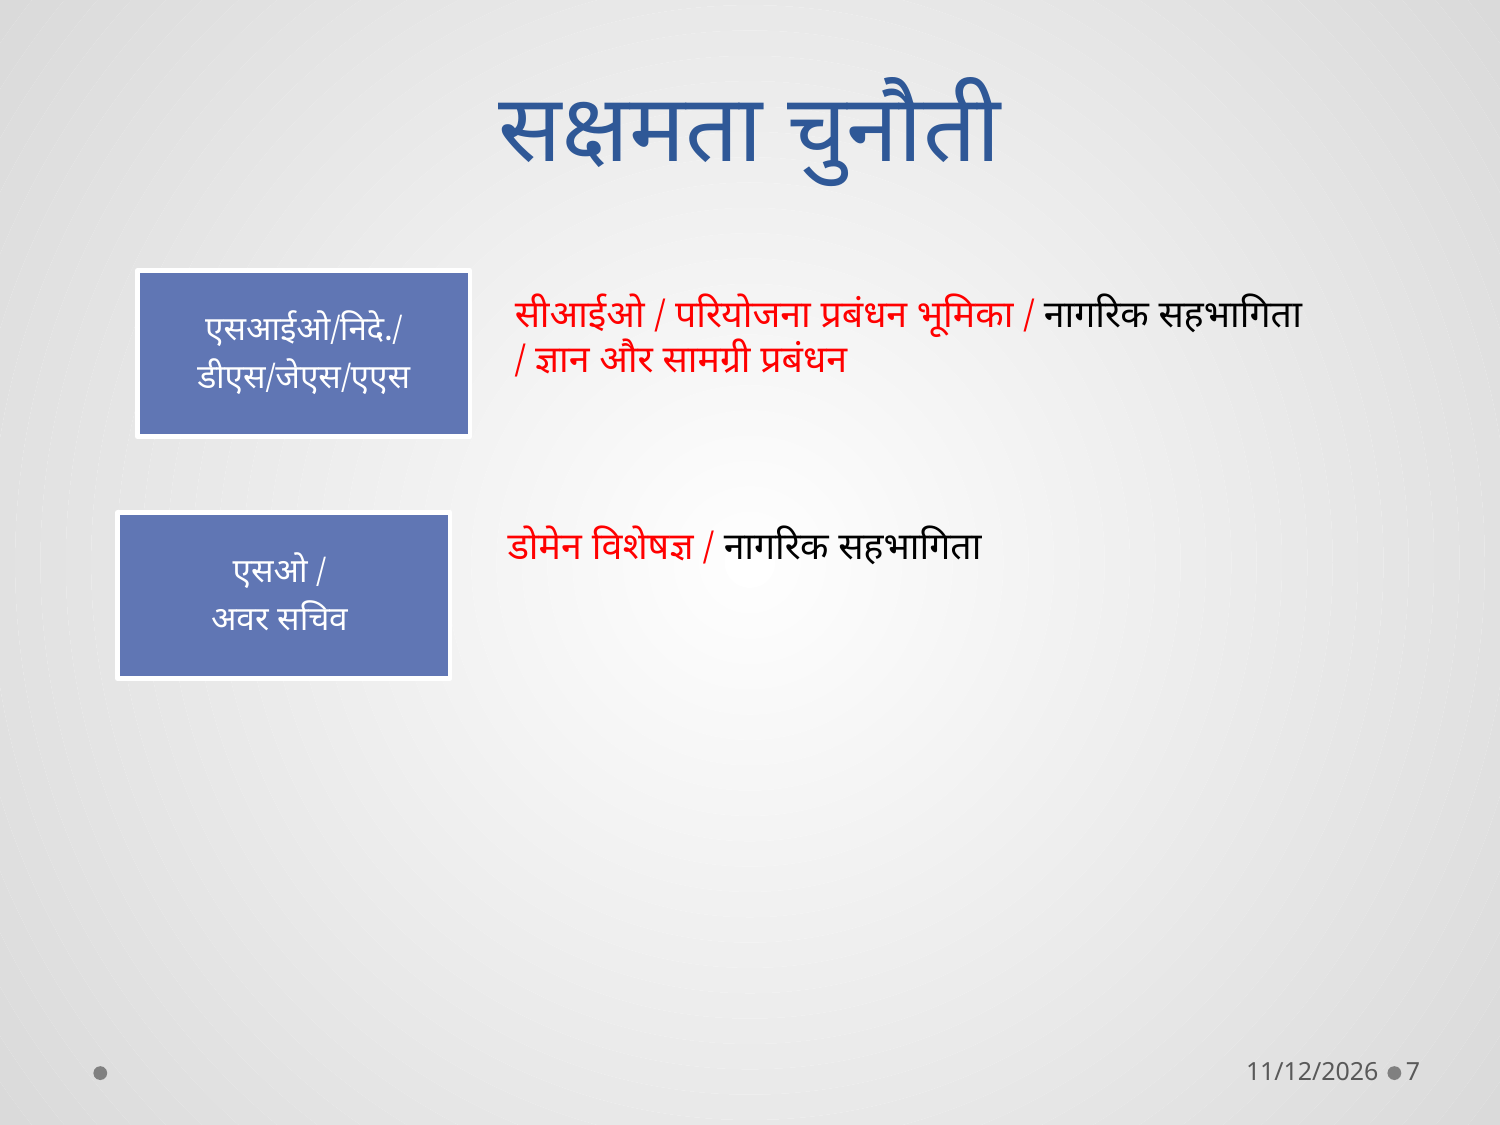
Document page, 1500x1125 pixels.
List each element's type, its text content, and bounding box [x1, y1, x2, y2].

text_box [117, 512, 451, 679]
text_box डोमेन विशेषज्ञ / नागरिक सहभागिता [492, 514, 1350, 575]
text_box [137, 270, 471, 437]
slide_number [1043, 1042, 1386, 1103]
slide_number 7 [1401, 1042, 1494, 1103]
text_box सीआईओ / परियोजना प्रबंधन भूमिका / नागरिक सहभागिता / ज्ञान और सामग्री प्रबंधन [500, 282, 1325, 387]
title सक्षमता चुनौती [75, 37, 1425, 188]
